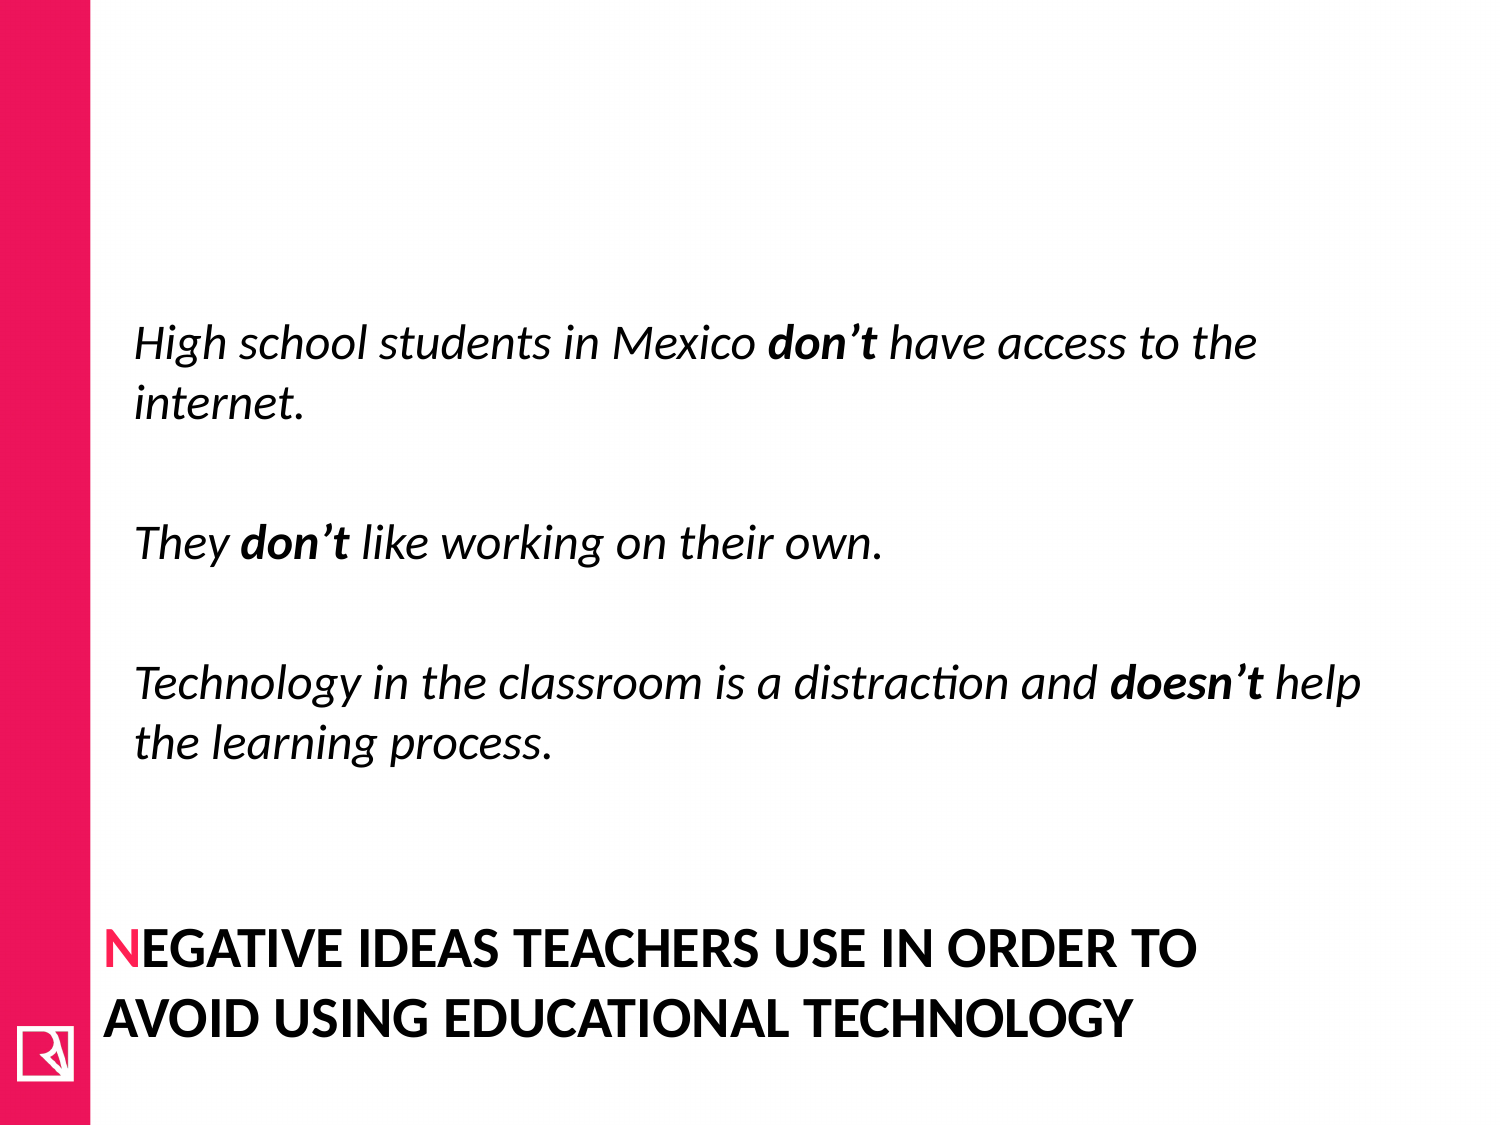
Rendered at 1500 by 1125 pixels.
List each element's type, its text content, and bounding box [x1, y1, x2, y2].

title Negative ideas teachers use in order to avoid using educational technology [88, 901, 1364, 1125]
picture [0, 0, 1500, 1125]
list High school students in Mexico don’t have access to the internet. They don’t like working on their own. Technology in the classroom is a distraction and doesn’t help the learning process. [118, 810, 1394, 1057]
